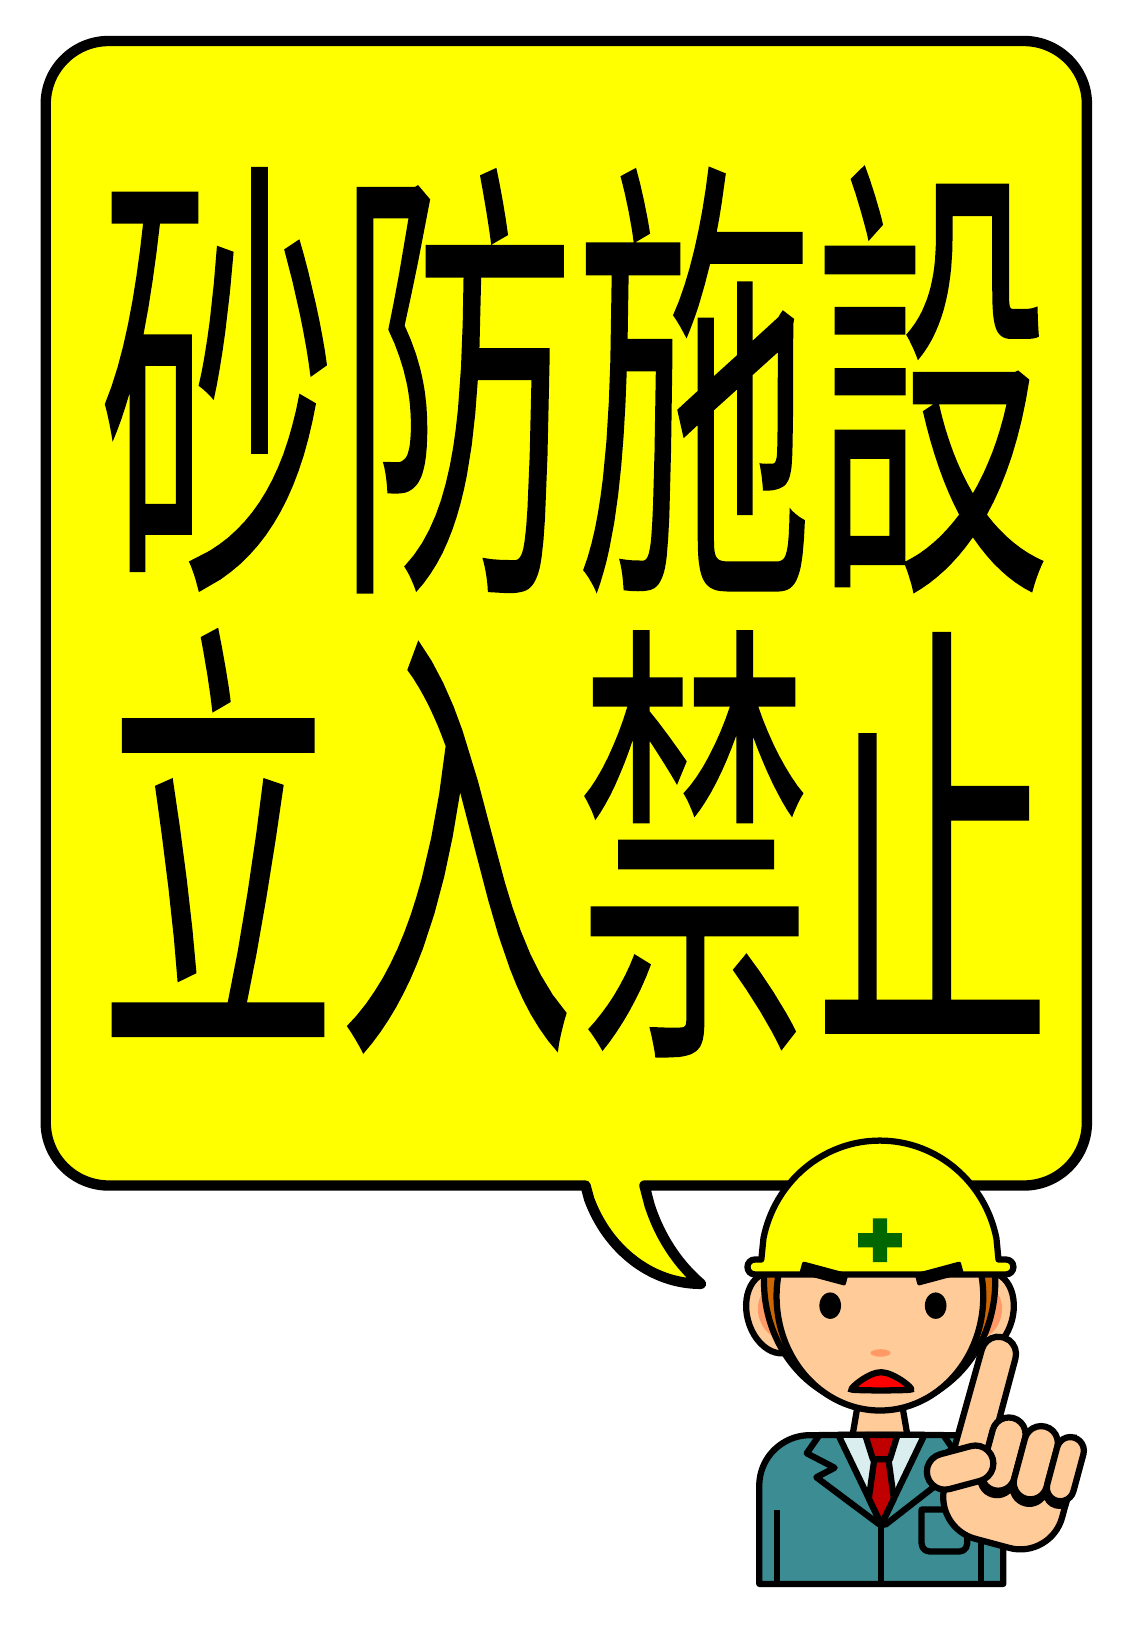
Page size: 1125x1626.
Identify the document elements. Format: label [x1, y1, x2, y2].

text_box [43, 38, 1090, 1286]
text_box [746, 1140, 1084, 1585]
